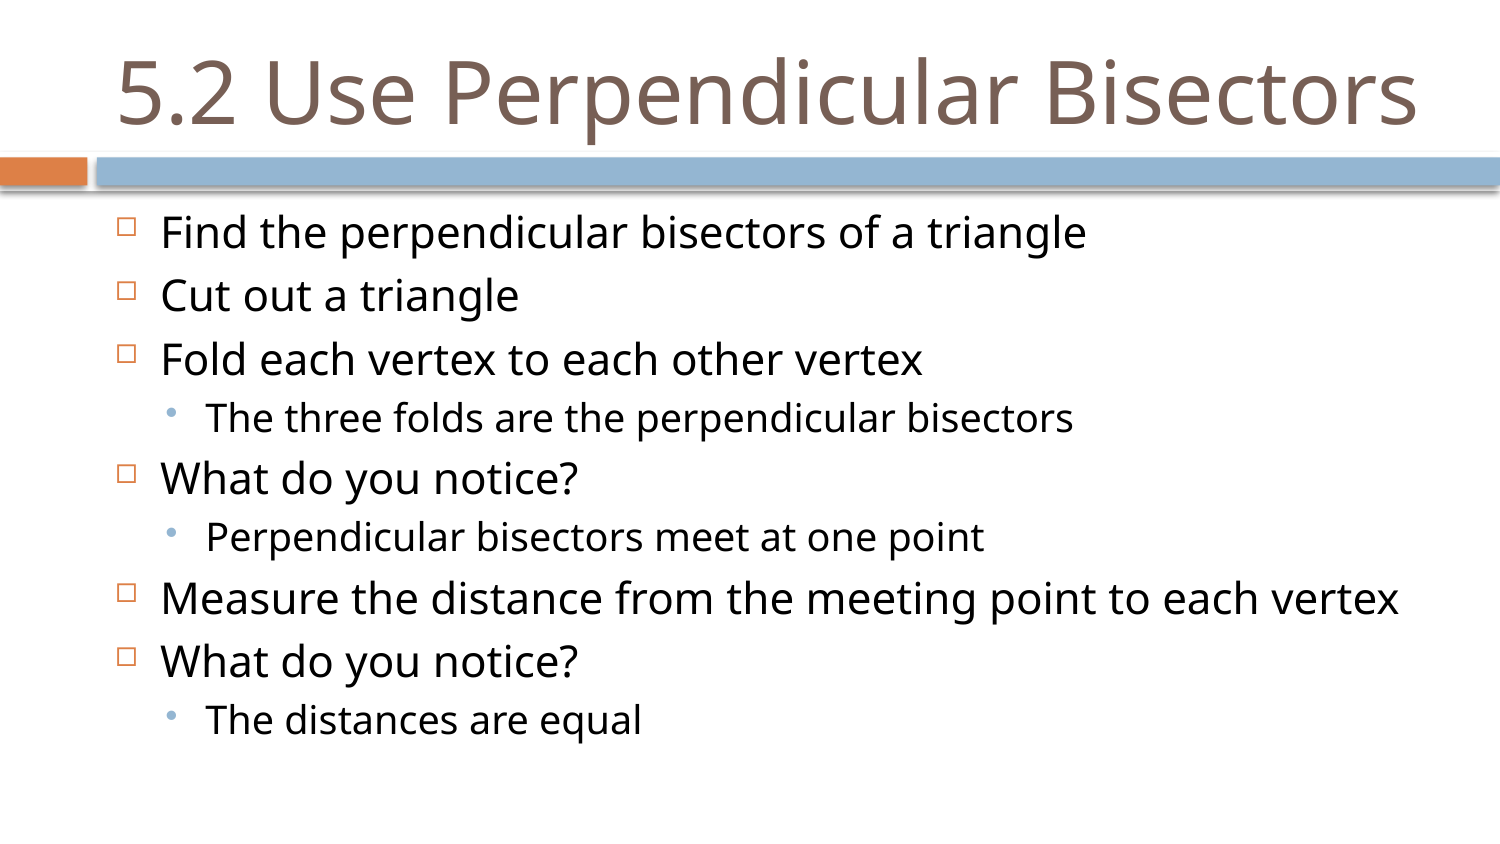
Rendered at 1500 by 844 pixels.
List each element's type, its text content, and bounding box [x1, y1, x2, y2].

list Find the perpendicular bisectors of a triangle Cut out a triangle Fold each vertex to each other vertex The three folds are the perpendicular bisectors What do you notice? Perpendicular bisectors meet at one point Measure the distance from the meeting point to each vertex What do you notice? The distances are equal [100, 196, 1438, 807]
title 5.2 Use Perpendicular Bisectors [100, 28, 1438, 150]
